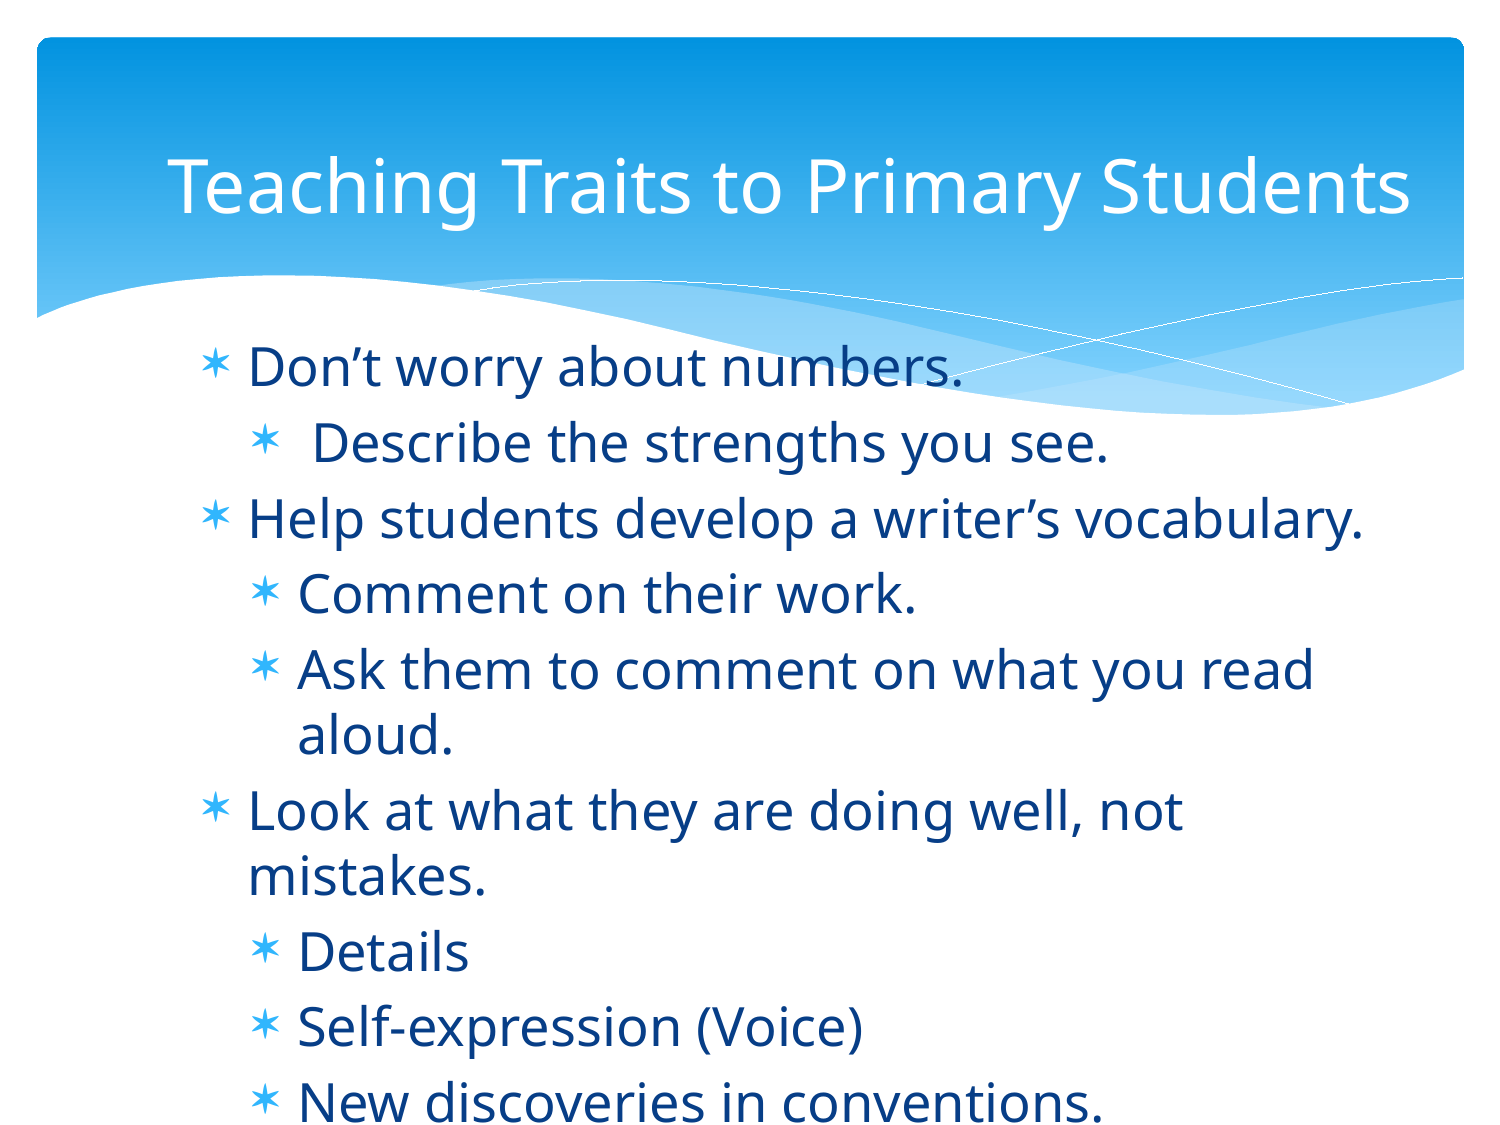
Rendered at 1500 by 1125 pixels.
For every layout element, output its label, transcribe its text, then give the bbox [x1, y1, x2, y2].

title Teaching Traits to Primary Students [148, 74, 1433, 292]
list Don’t worry about numbers. Describe the strengths you see. Help students develop a writer’s vocabulary. Comment on their work. Ask them to comment on what you read aloud. Look at what they are doing well, not mistakes. Details Self-expression (Voice) New discoveries in conventions. [187, 324, 1392, 1013]
